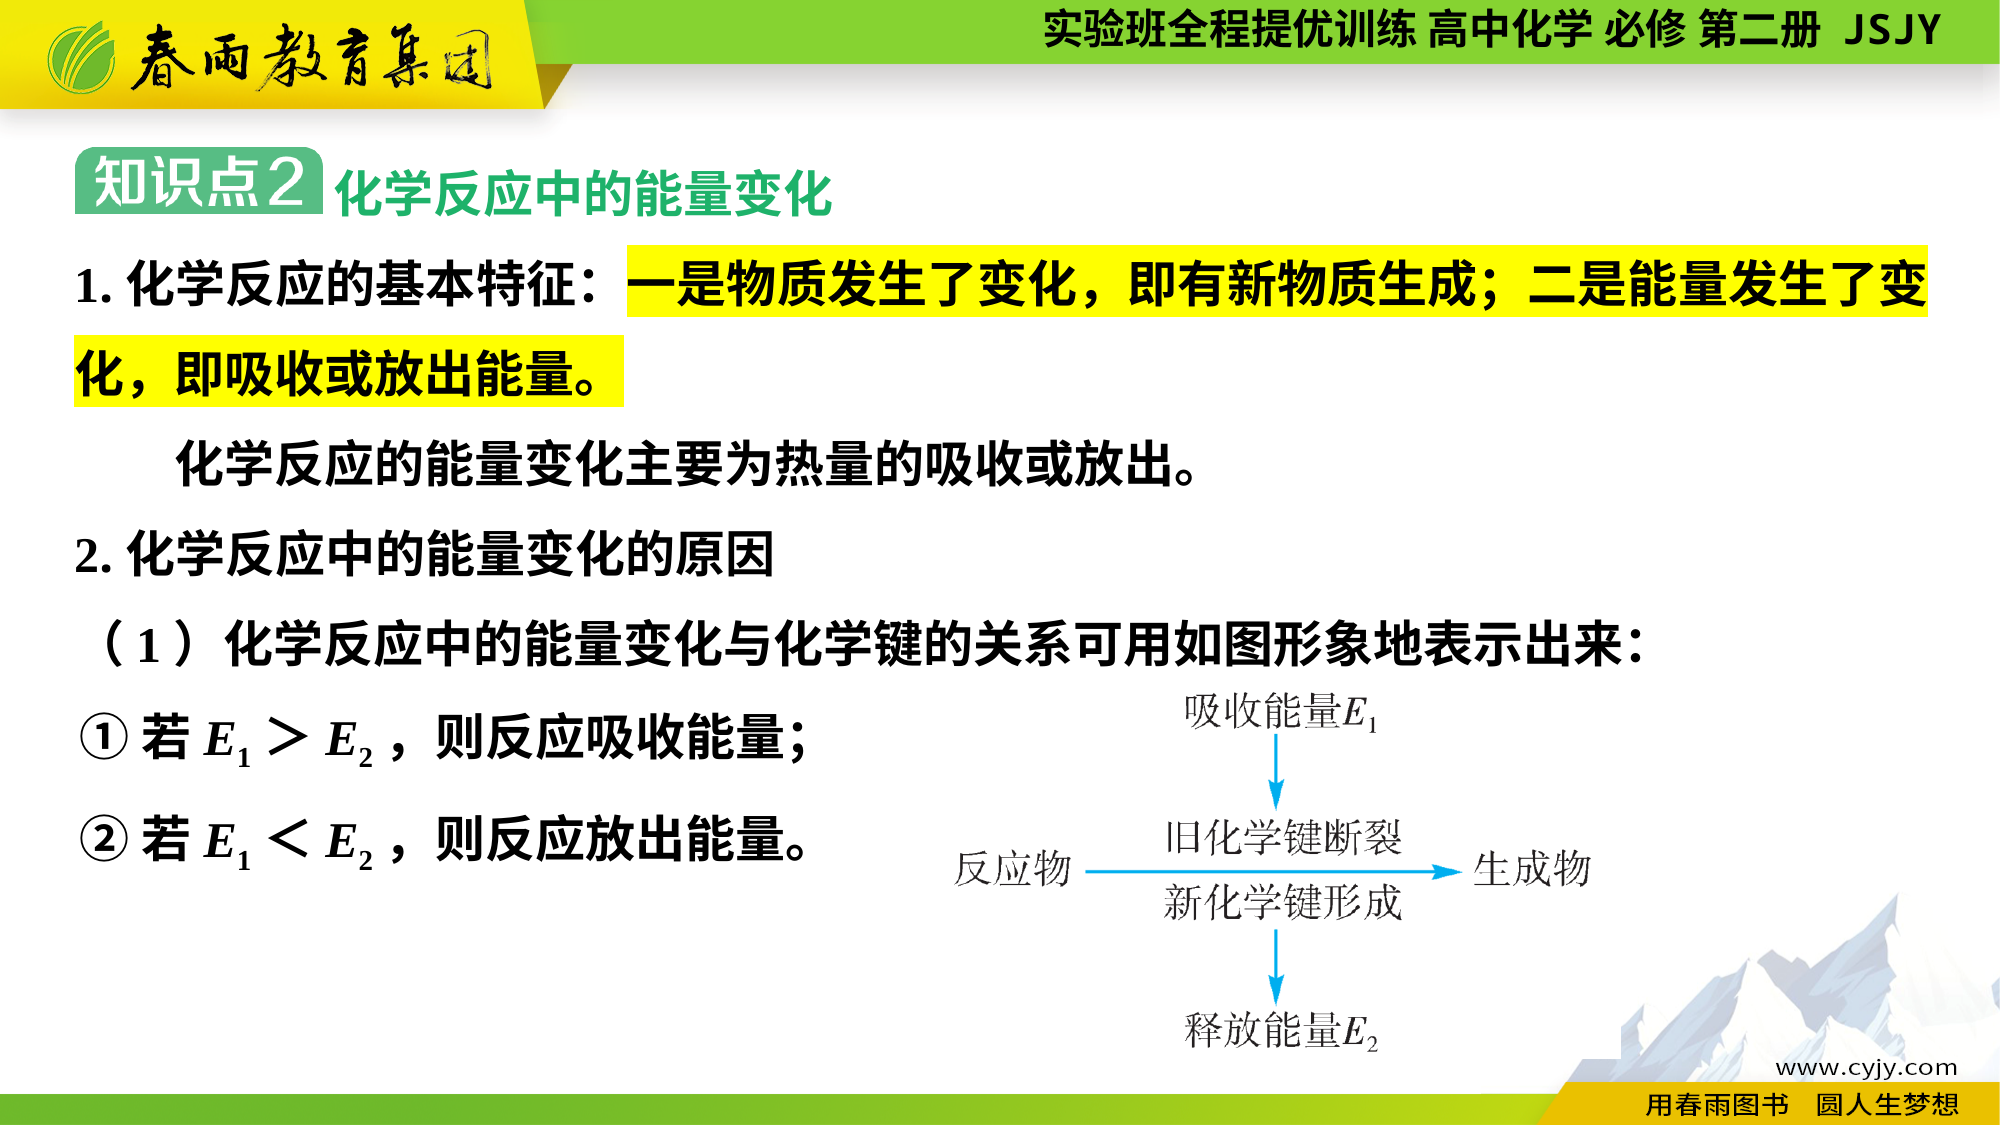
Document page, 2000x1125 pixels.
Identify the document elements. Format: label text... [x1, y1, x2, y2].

picture [0, 0, 2000, 1125]
list 化学反应中的能量变化 1.化学反应的基本特征：一是物质发生了变化，即有新物质生成；二是能量发生了变化，即吸收或放出能量。 化学反应的能量变化主要为热量的吸收或放出。 2.化学反应中的能量变化的原因 （1）化学反应中的能量变化与化学键的关系可用如图形象地表示出来： [59, 125, 1944, 675]
text_box ①若E1＞E2，则反应吸收能量； ②若E1＜E2，则反应放出能量。 [64, 663, 1065, 884]
